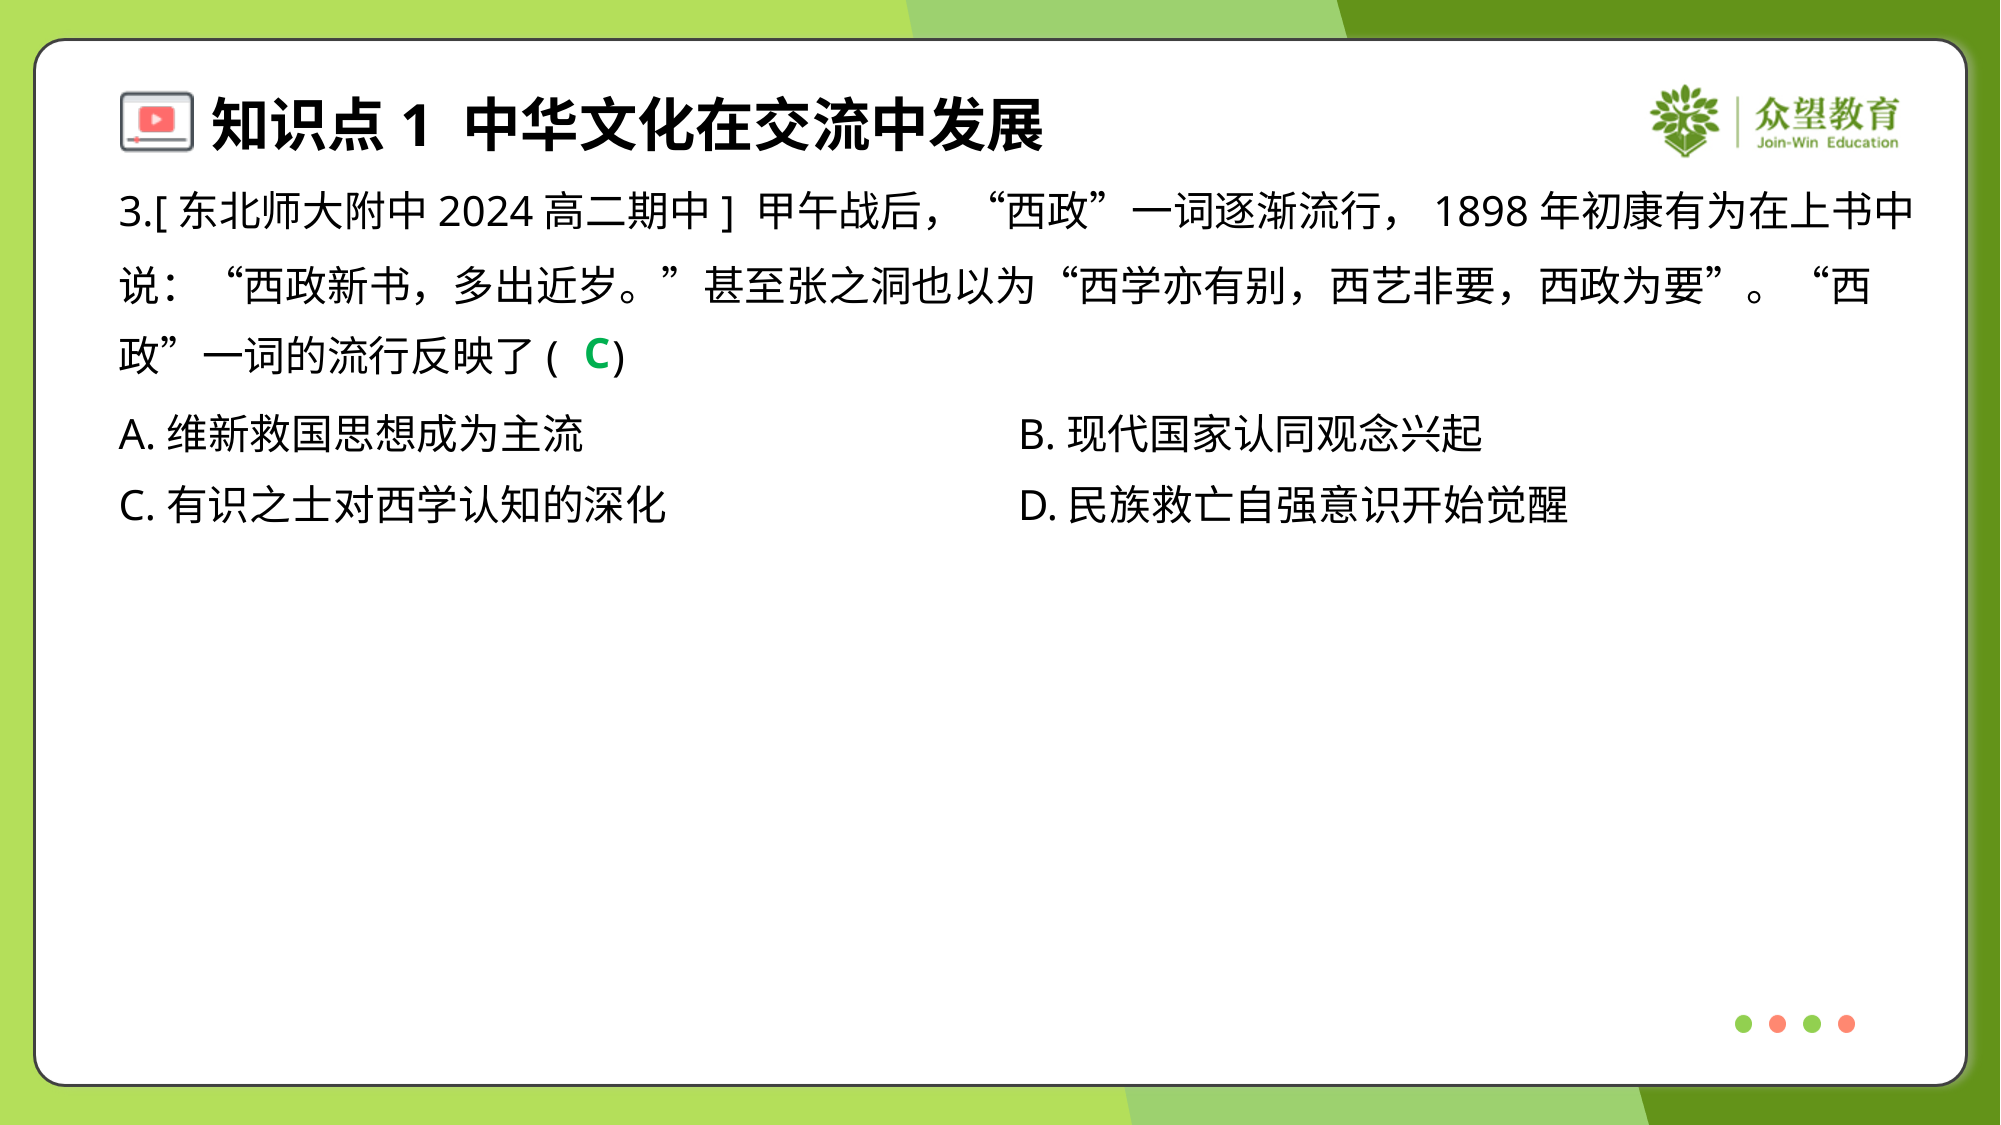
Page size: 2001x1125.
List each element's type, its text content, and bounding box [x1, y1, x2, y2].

text_box A.维新救国思想成为主流 B.现代国家认同观念兴起 C.有识之士对西学认知的深化 D.民族救亡自强意识开始觉醒 [118, 382, 1883, 522]
text_box C [567, 306, 627, 371]
picture [0, 0, 2000, 1125]
text_box 3.[东北师大附中2024高二期中] 甲午战后，“西政”一词逐渐流行，1898年初康有为在上书中 说：“西政新书，多出近岁。”甚至张之洞也以为“西学亦有别，西艺非要，西政为要”。“西 政”一词的流行反映了( ) [118, 159, 1883, 373]
